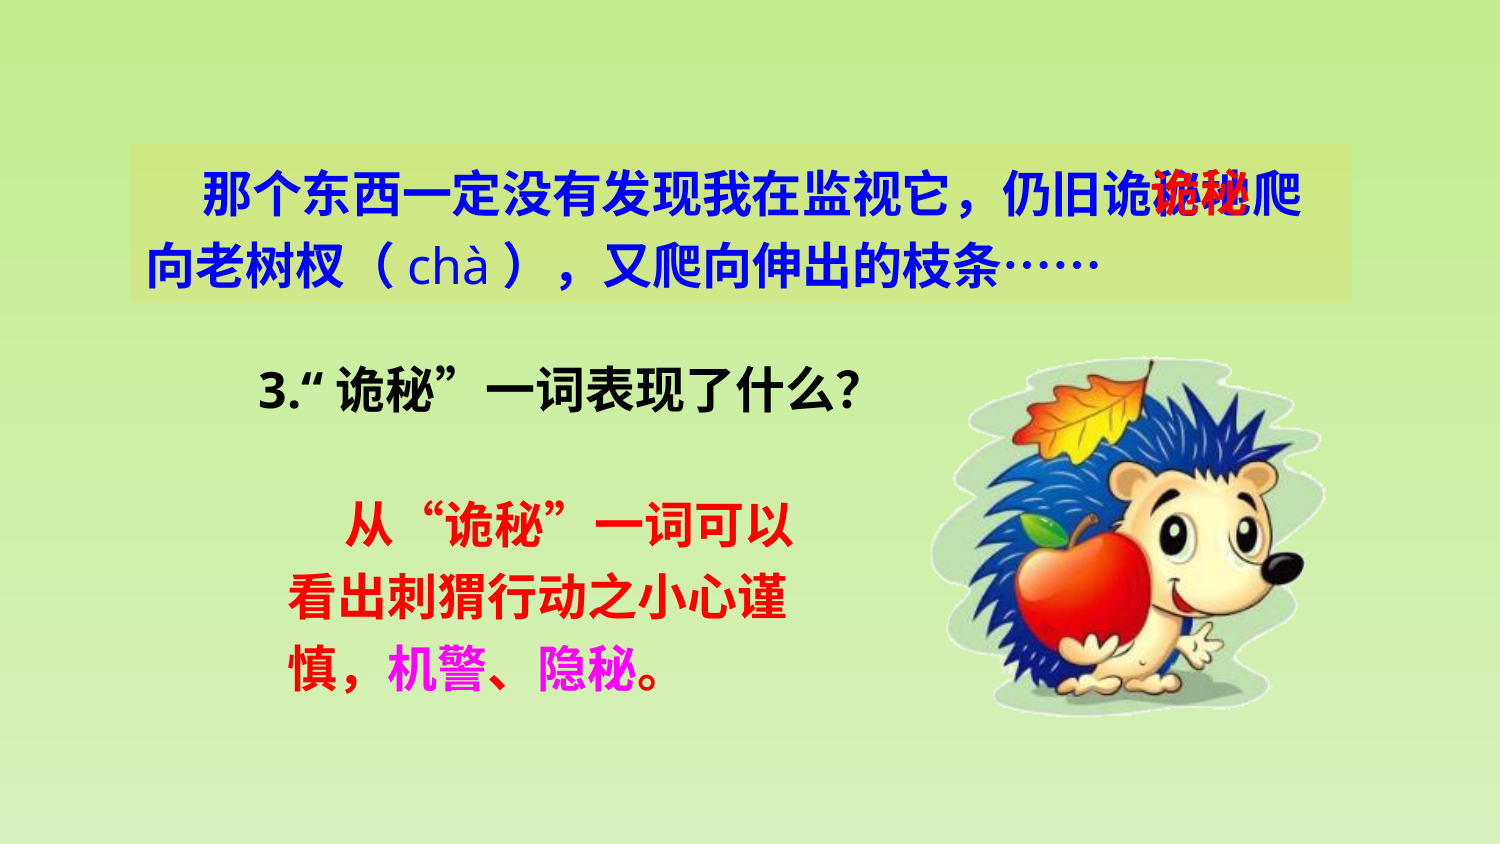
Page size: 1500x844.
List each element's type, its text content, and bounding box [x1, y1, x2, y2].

picture [925, 324, 1337, 722]
text_box 从“诡秘”一词可以看出刺猬行动之小心谨慎，机警、隐秘。 [273, 473, 840, 705]
text_box 诡秘 [1136, 154, 1266, 229]
text_box 3.“诡秘”一词表现了什么？ [243, 350, 917, 426]
text_box 那个东西一定没有发现我在监视它，仍旧诡秘地爬向老树杈（chà），又爬向伸出的枝条…… [130, 143, 1353, 302]
